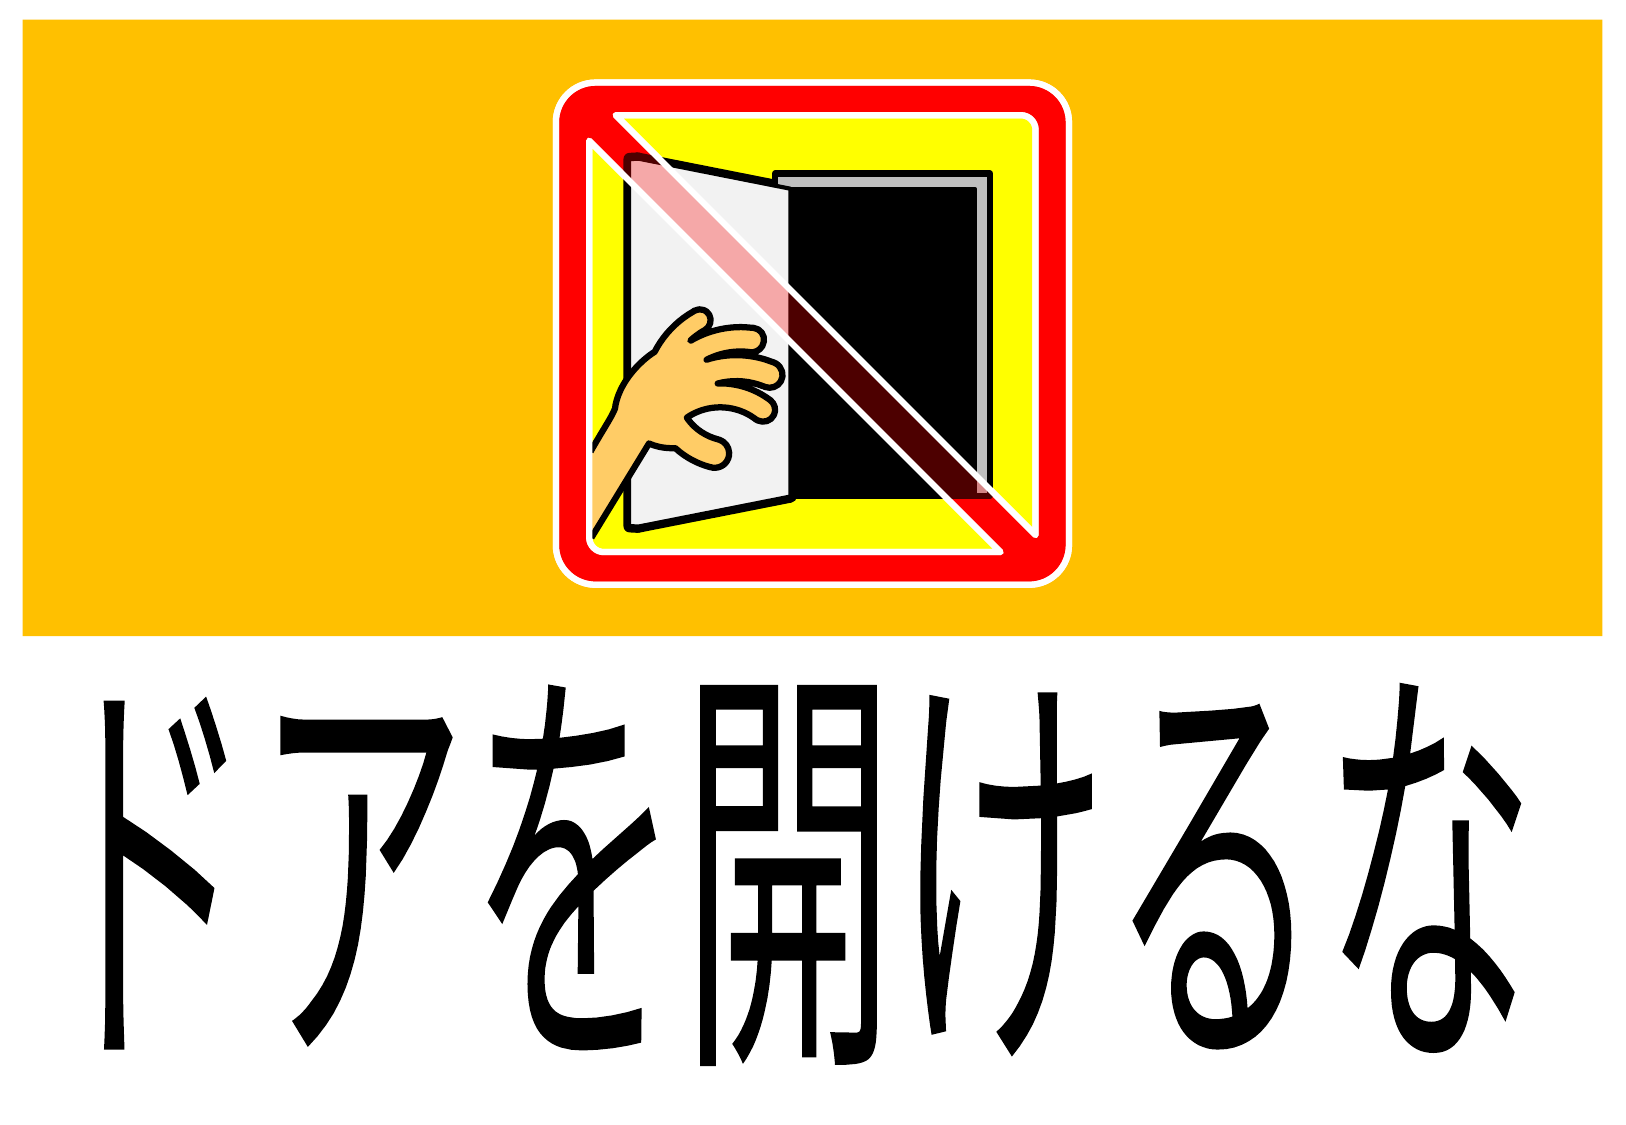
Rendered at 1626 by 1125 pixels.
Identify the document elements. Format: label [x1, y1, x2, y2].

text_box [21, 18, 1604, 638]
text_box [555, 82, 1070, 585]
